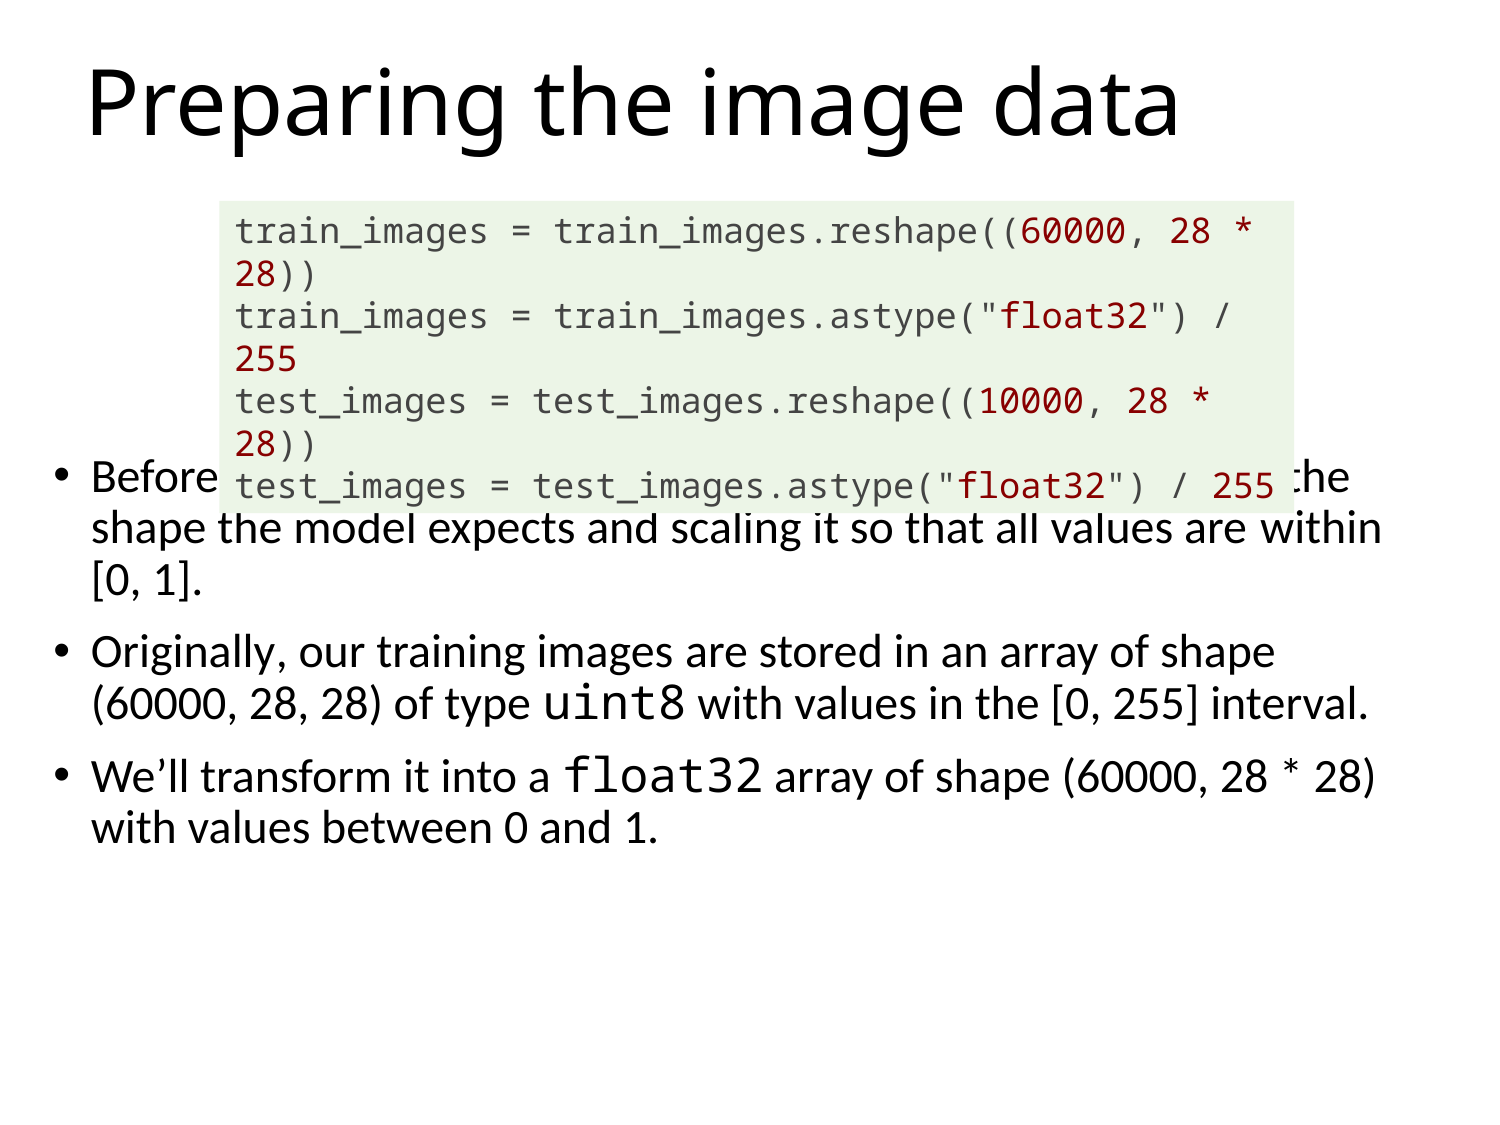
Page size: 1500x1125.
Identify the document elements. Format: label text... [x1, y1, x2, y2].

list Before training, we’ll preprocess the data by reshaping it into the shape the model expects and scaling it so that all values are within [0, 1]. Originally, our training images are stored in an array of shape (60000, 28, 28) of type uint8 with values in the [0, 255] interval. We’ll transform it into a float32 array of shape (60000, 28 * 28) with values between 0 and 1. [38, 443, 1447, 868]
title Preparing the image data [69, 45, 1363, 167]
text_box train_images = train_images.reshape((60000, 28 * 28)) train_images = train_images.astype("float32") / 255 test_images = test_images.reshape((10000, 28 * 28)) test_images = test_images.astype("float32") / 255 [219, 200, 1295, 514]
